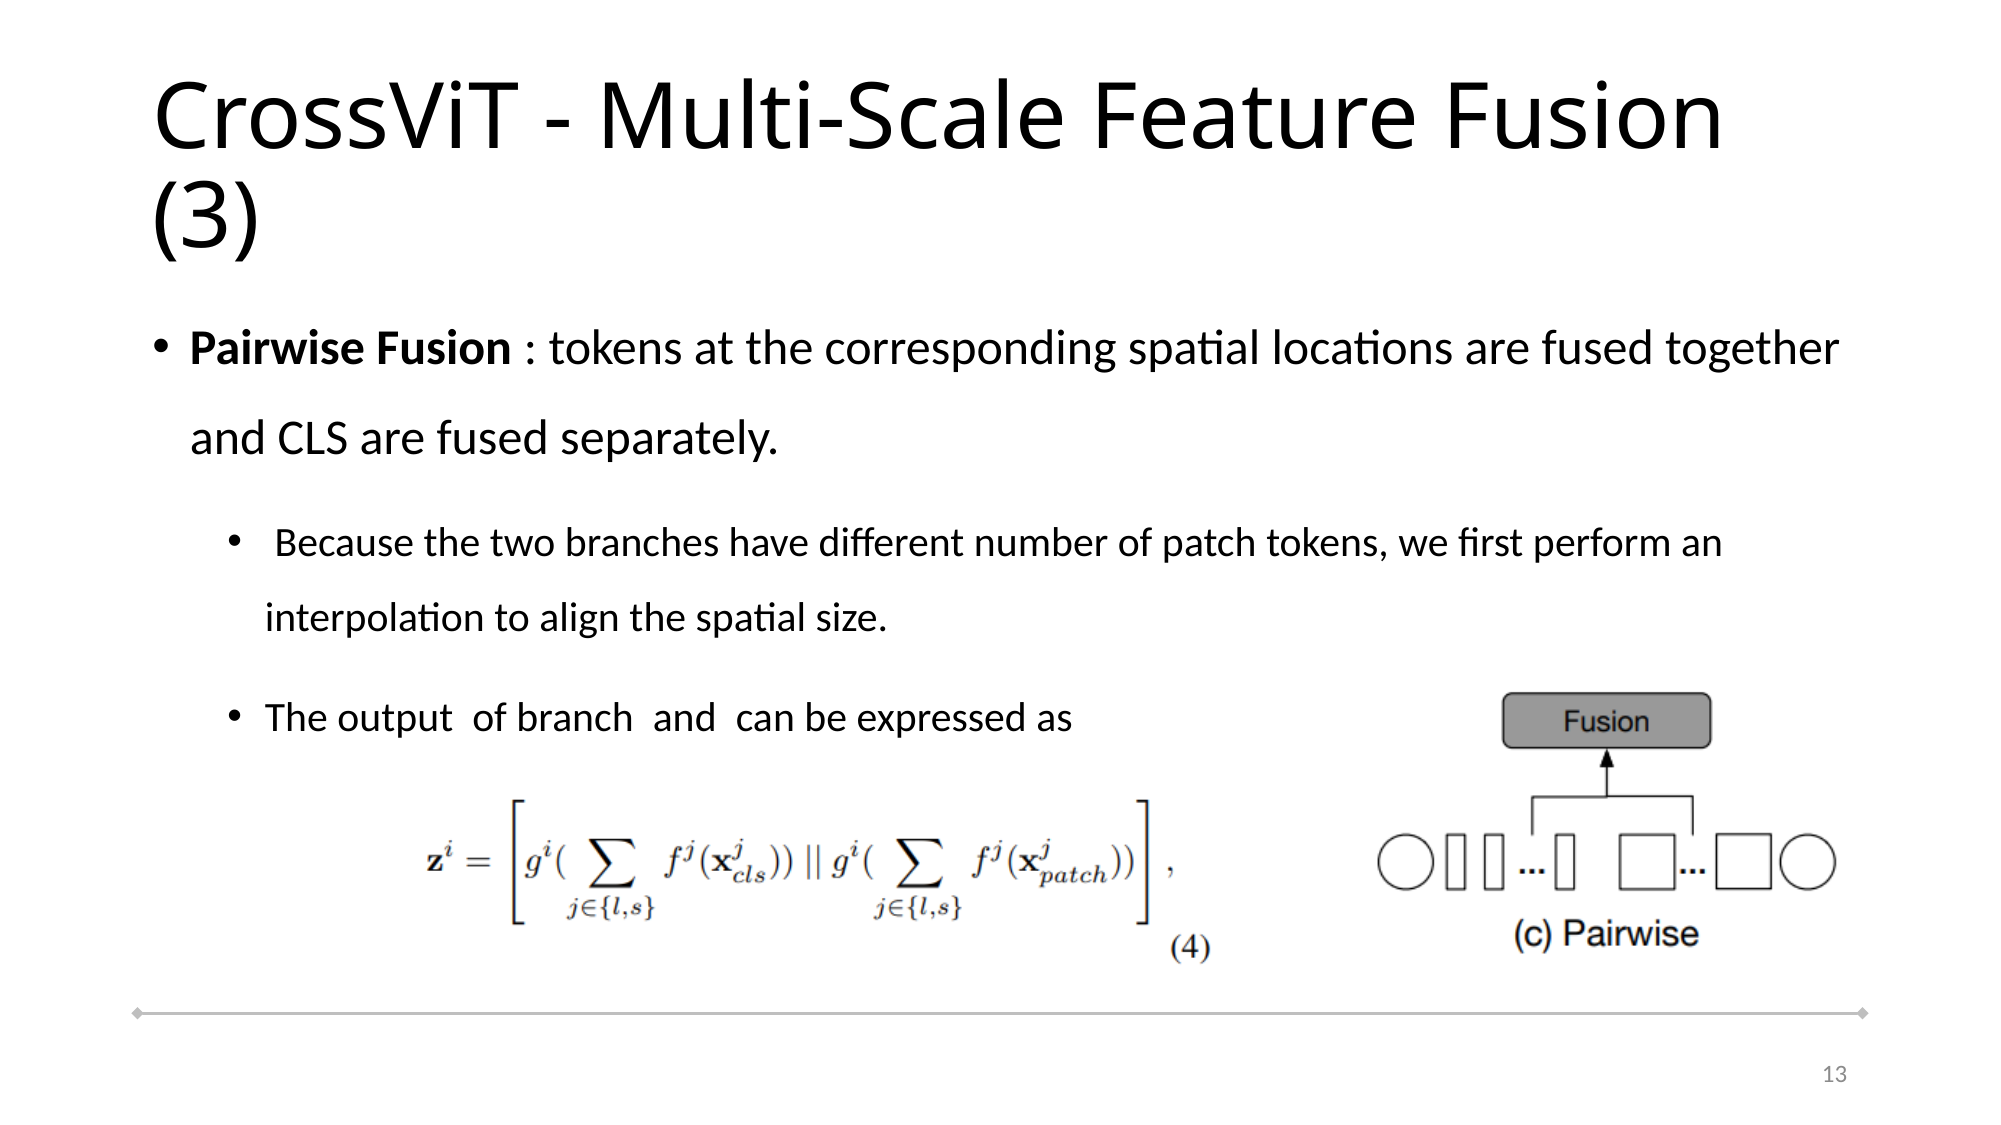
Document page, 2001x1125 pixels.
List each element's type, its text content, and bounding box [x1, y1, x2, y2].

picture [403, 771, 1242, 984]
picture [1367, 669, 1863, 960]
slide_number 13 [1412, 1042, 1863, 1103]
title CrossViT - Multi-Scale Feature Fusion (3) [137, 59, 1863, 278]
